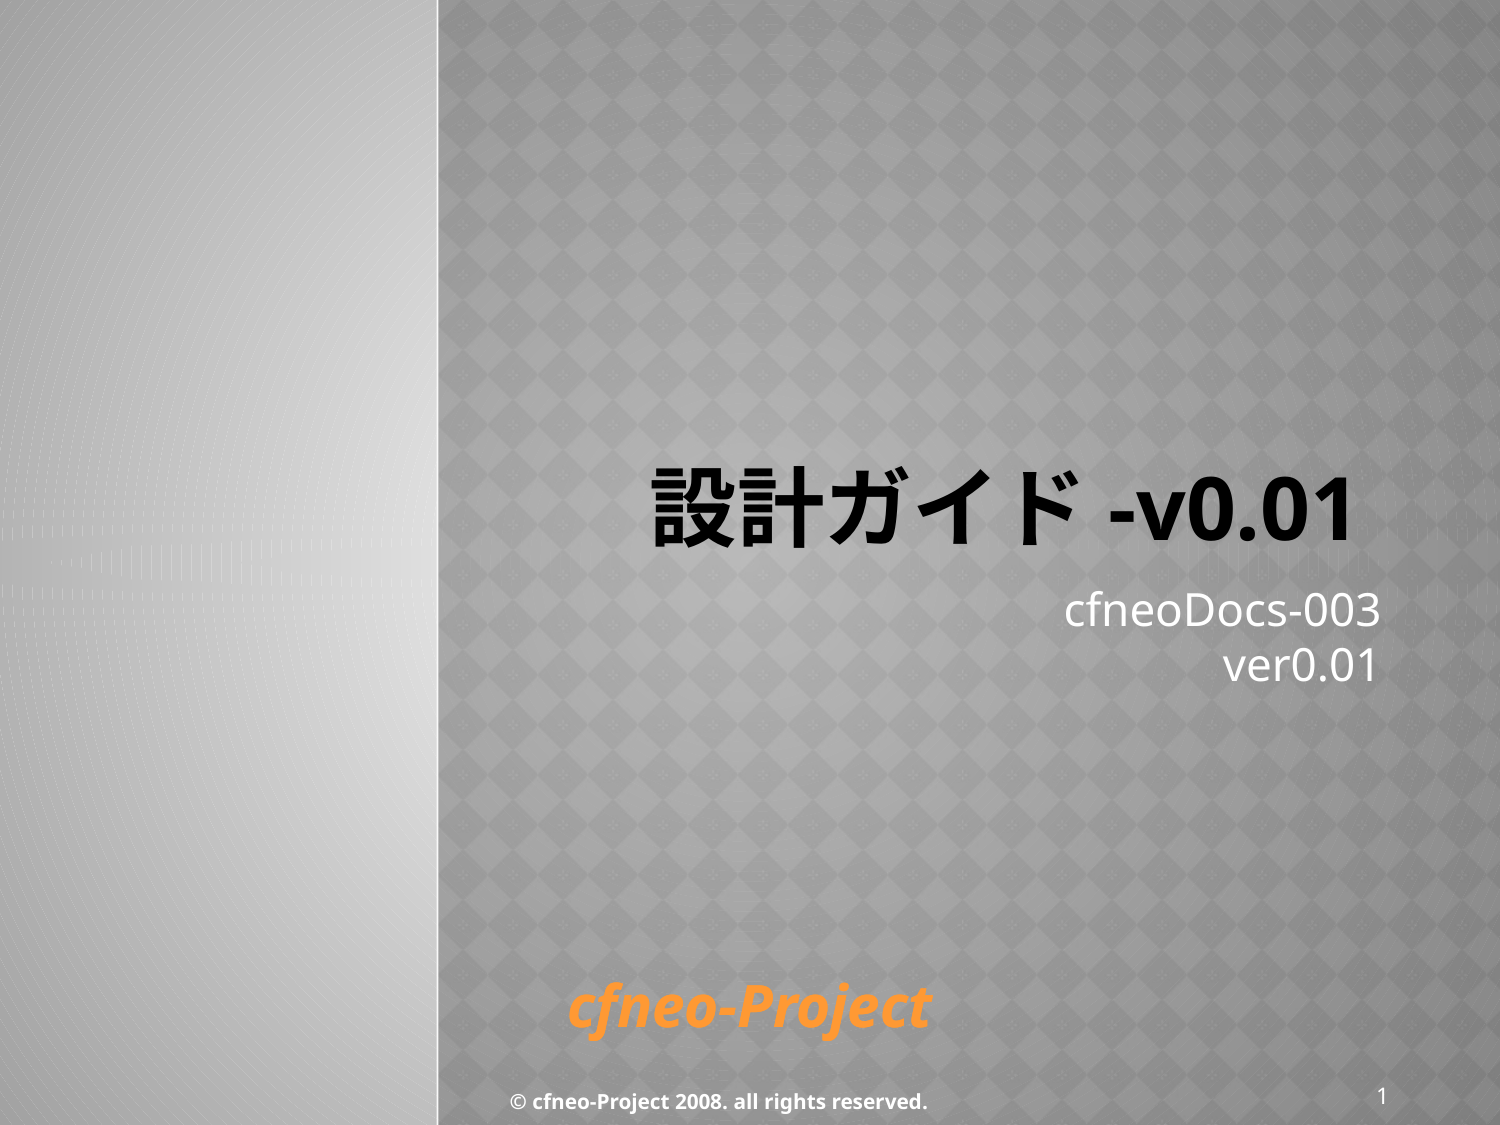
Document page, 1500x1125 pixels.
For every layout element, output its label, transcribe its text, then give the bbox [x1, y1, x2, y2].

footer © cfneo-Project 2008. all rights reserved. [462, 1075, 943, 1114]
title 設計ガイド-v0.01 [131, 87, 1369, 558]
slide_number 1 [1292, 1075, 1390, 1113]
subtitle cfneoDocs-003 ver0.01 [550, 580, 1390, 762]
